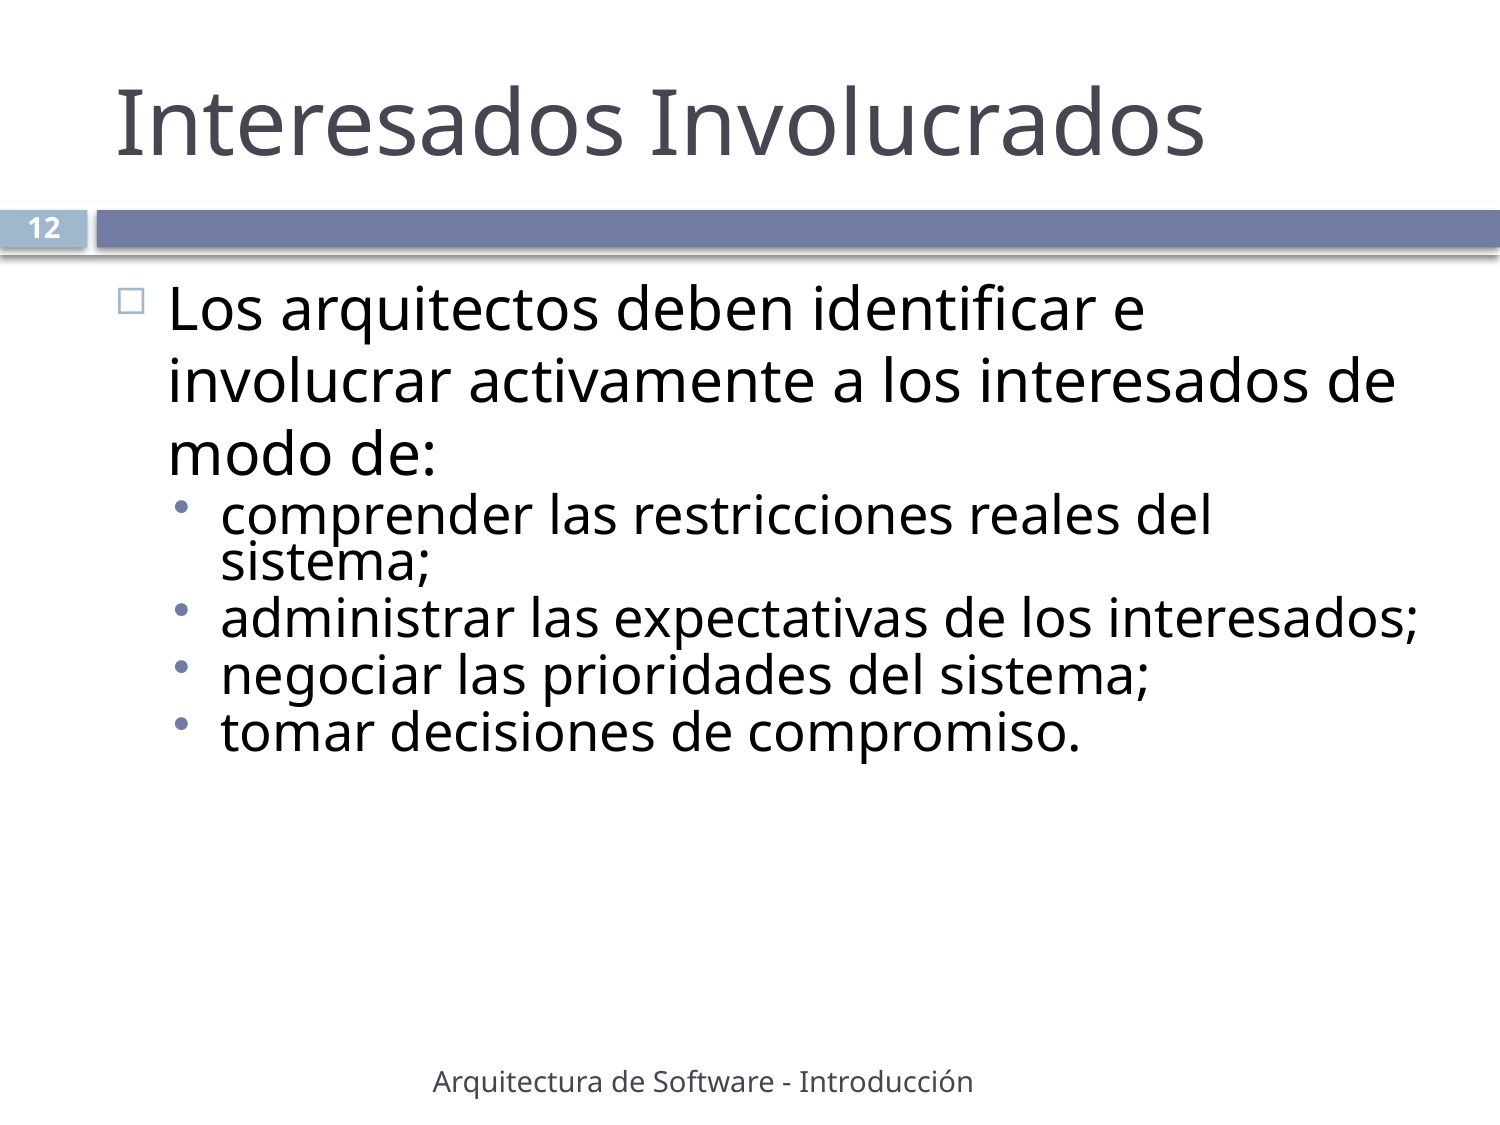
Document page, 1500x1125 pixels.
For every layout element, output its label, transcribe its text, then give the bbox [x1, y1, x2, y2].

footer Arquitectura de Software - Introducción [99, 1053, 990, 1114]
title Interesados Involucrados [100, 37, 1438, 200]
slide_number 12 [0, 208, 88, 249]
list Los arquitectos deben identificar e involucrar activamente a los interesados de modo de: comprender las restricciones reales del sistema; administrar las expectativas de los interesados; negociar las prioridades del sistema; tomar decisiones de compromiso. [100, 262, 1438, 1020]
